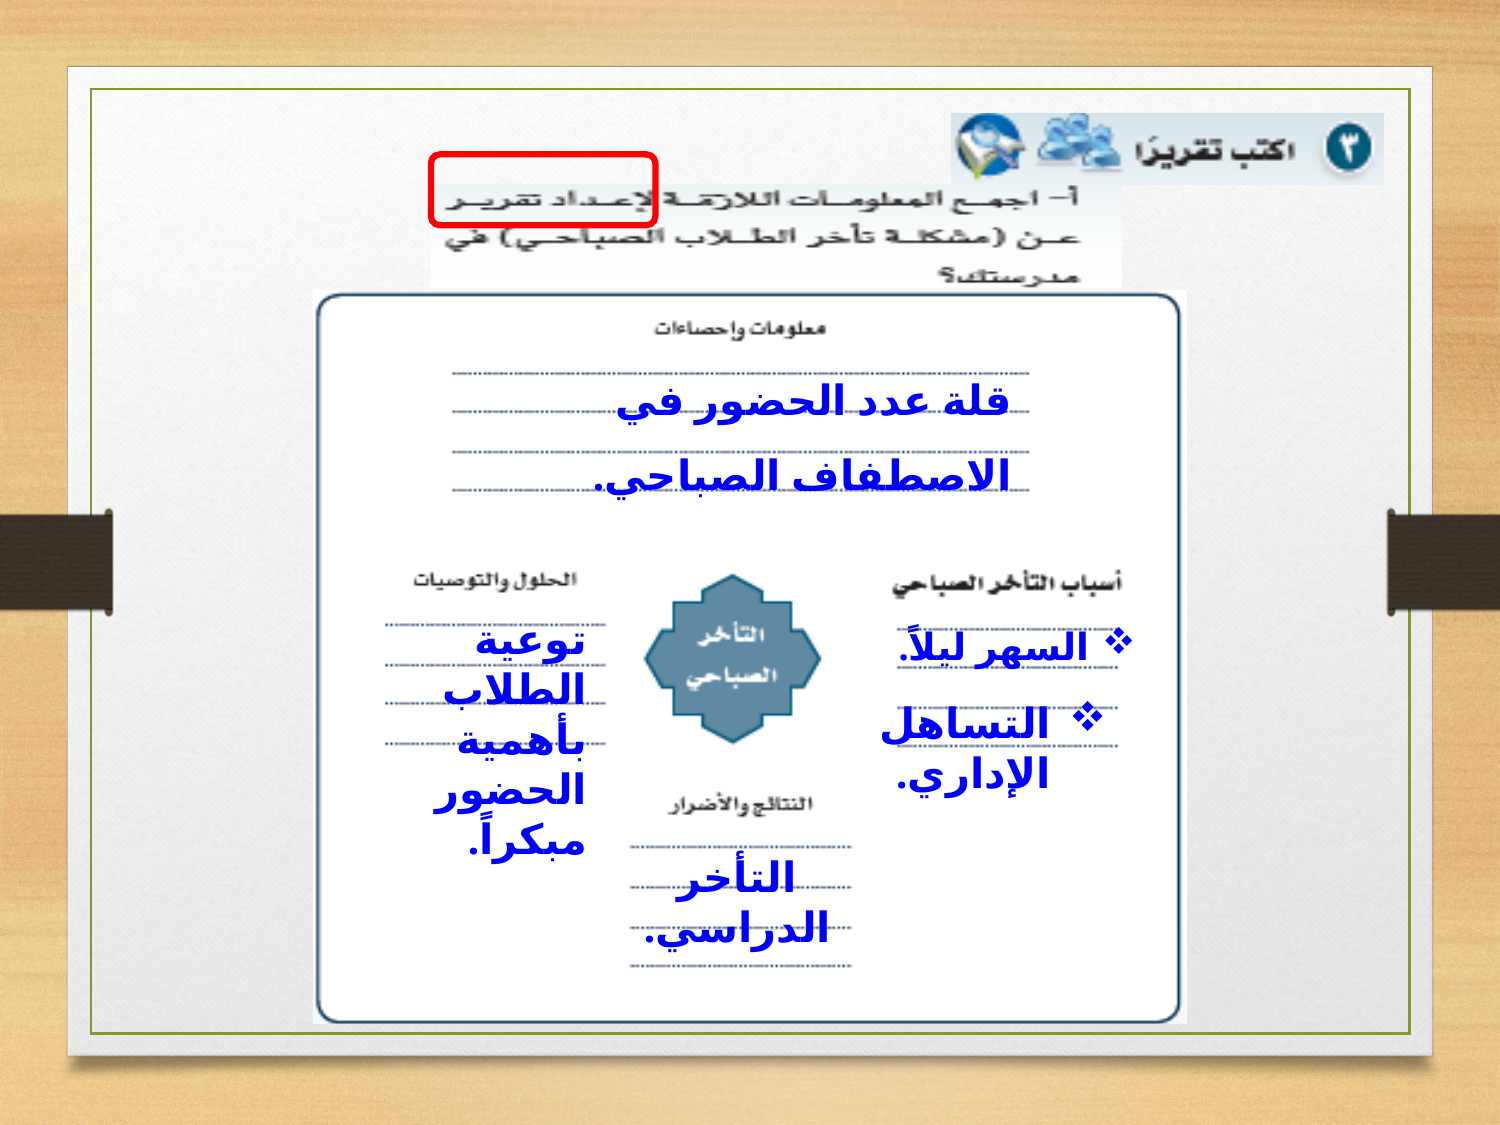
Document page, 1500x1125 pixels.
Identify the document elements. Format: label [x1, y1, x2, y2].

text_box [429, 153, 657, 218]
picture [0, 0, 1500, 1125]
